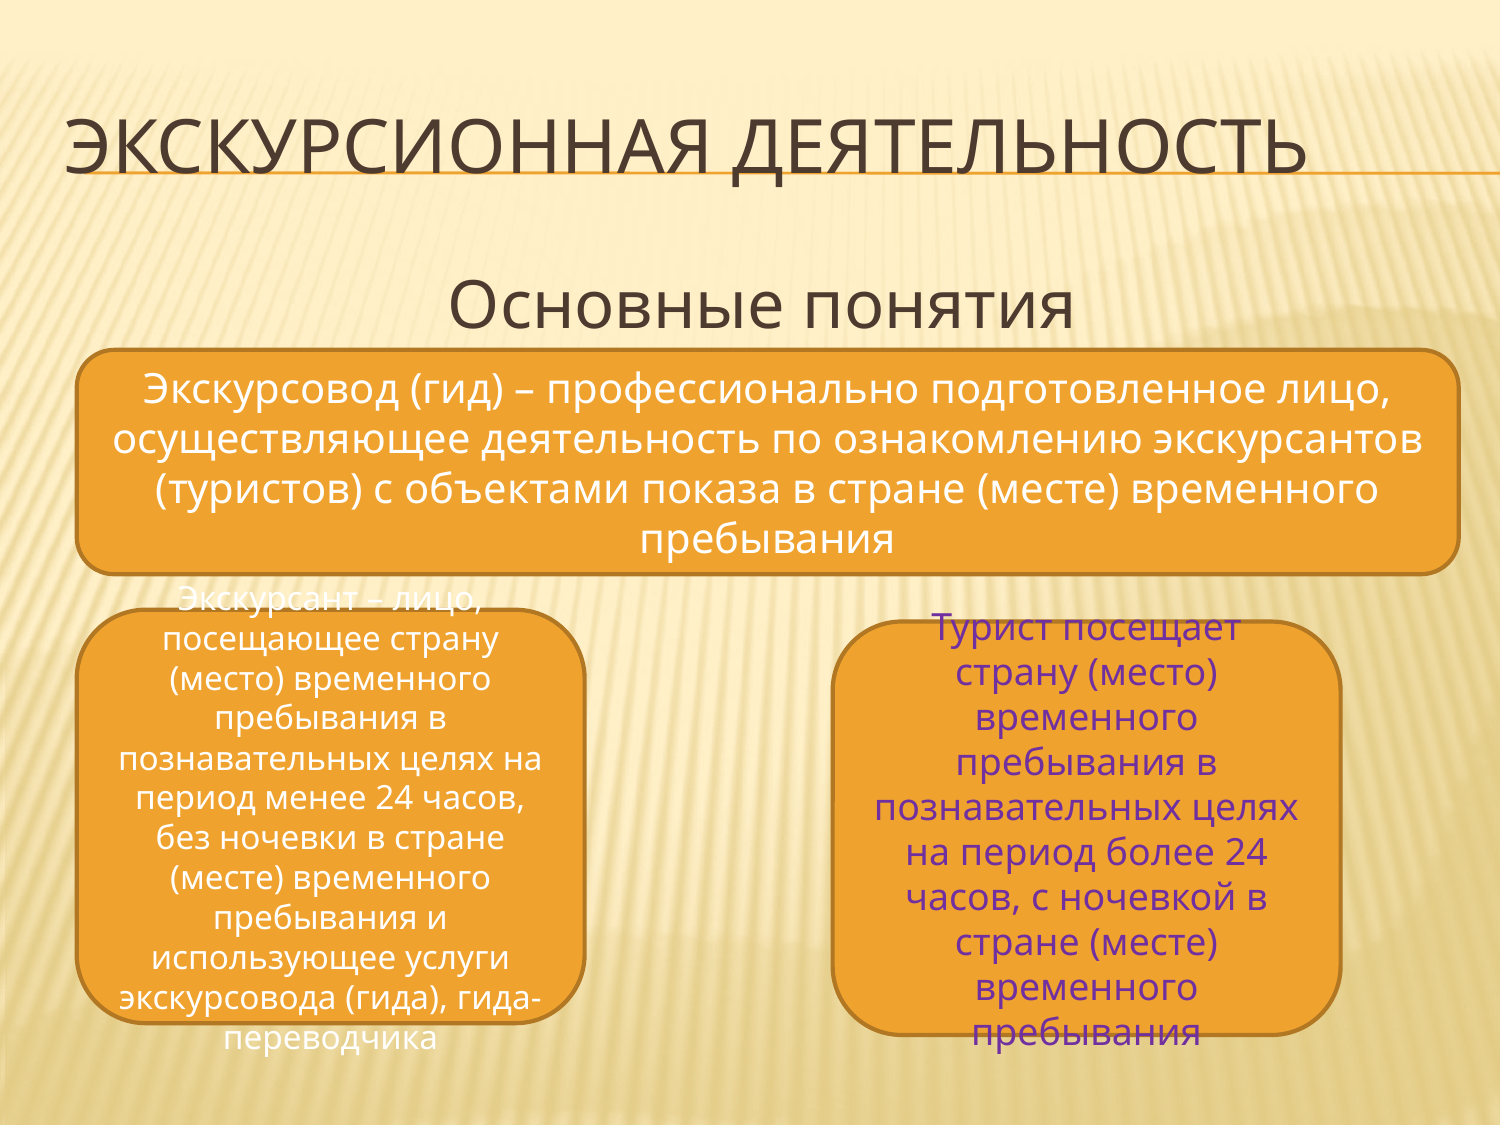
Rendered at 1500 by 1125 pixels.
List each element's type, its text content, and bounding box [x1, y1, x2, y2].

text_box Экскурсовод (гид) – профессионально подготовленное лицо, осуществляющее деятельность по ознакомлению экскурсантов (туристов) с объектами показа в стране (месте) временного пребывания [74, 347, 1461, 577]
text_box Турист посещает страну (место) временного пребывания в познавательных целях на период более 24 часов, с ночевкой в стране (месте) временного пребывания [830, 619, 1343, 1038]
list Основные понятия [50, 254, 1475, 998]
text_box Экскурсант – лицо, посещающее страну (место) временного пребывания в познавательных целях на период менее 24 часов, без ночевки в стране (месте) временного пребывания и использующее услуги экскурсовода (гида), гида-переводчика [74, 607, 587, 1026]
title Экскурсионная деятельность [50, 75, 1475, 213]
